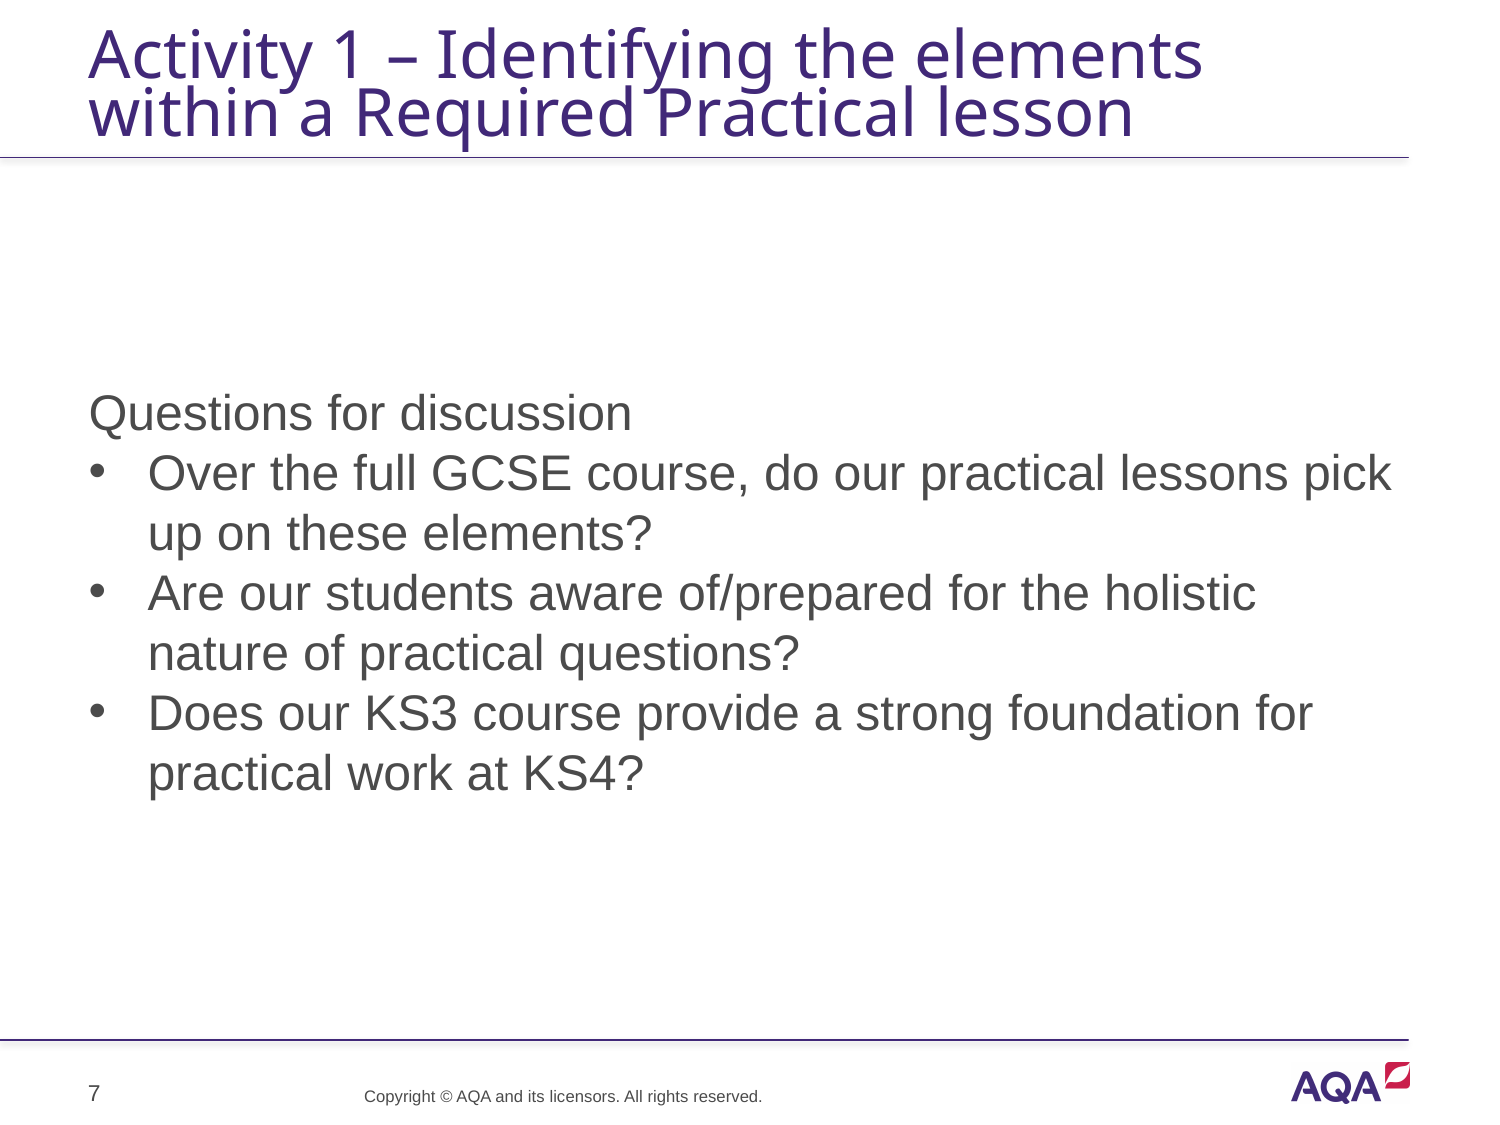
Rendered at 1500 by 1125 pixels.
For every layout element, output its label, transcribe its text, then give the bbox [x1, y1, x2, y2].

list Questions for discussion Over the full GCSE course, do our practical lessons pick up on these elements? Are our students aware of/prepared for the holistic nature of practical questions? Does our KS3 course provide a strong foundation for practical work at KS4? [88, 380, 1409, 917]
slide_number 7 [72, 1062, 188, 1123]
title Activity 1 – Identifying the elements within a Required Practical lesson [88, 33, 1409, 104]
picture [1291, 1062, 1410, 1104]
footer Copyright © AQA and its licensors. All rights reserved. [324, 1084, 764, 1124]
